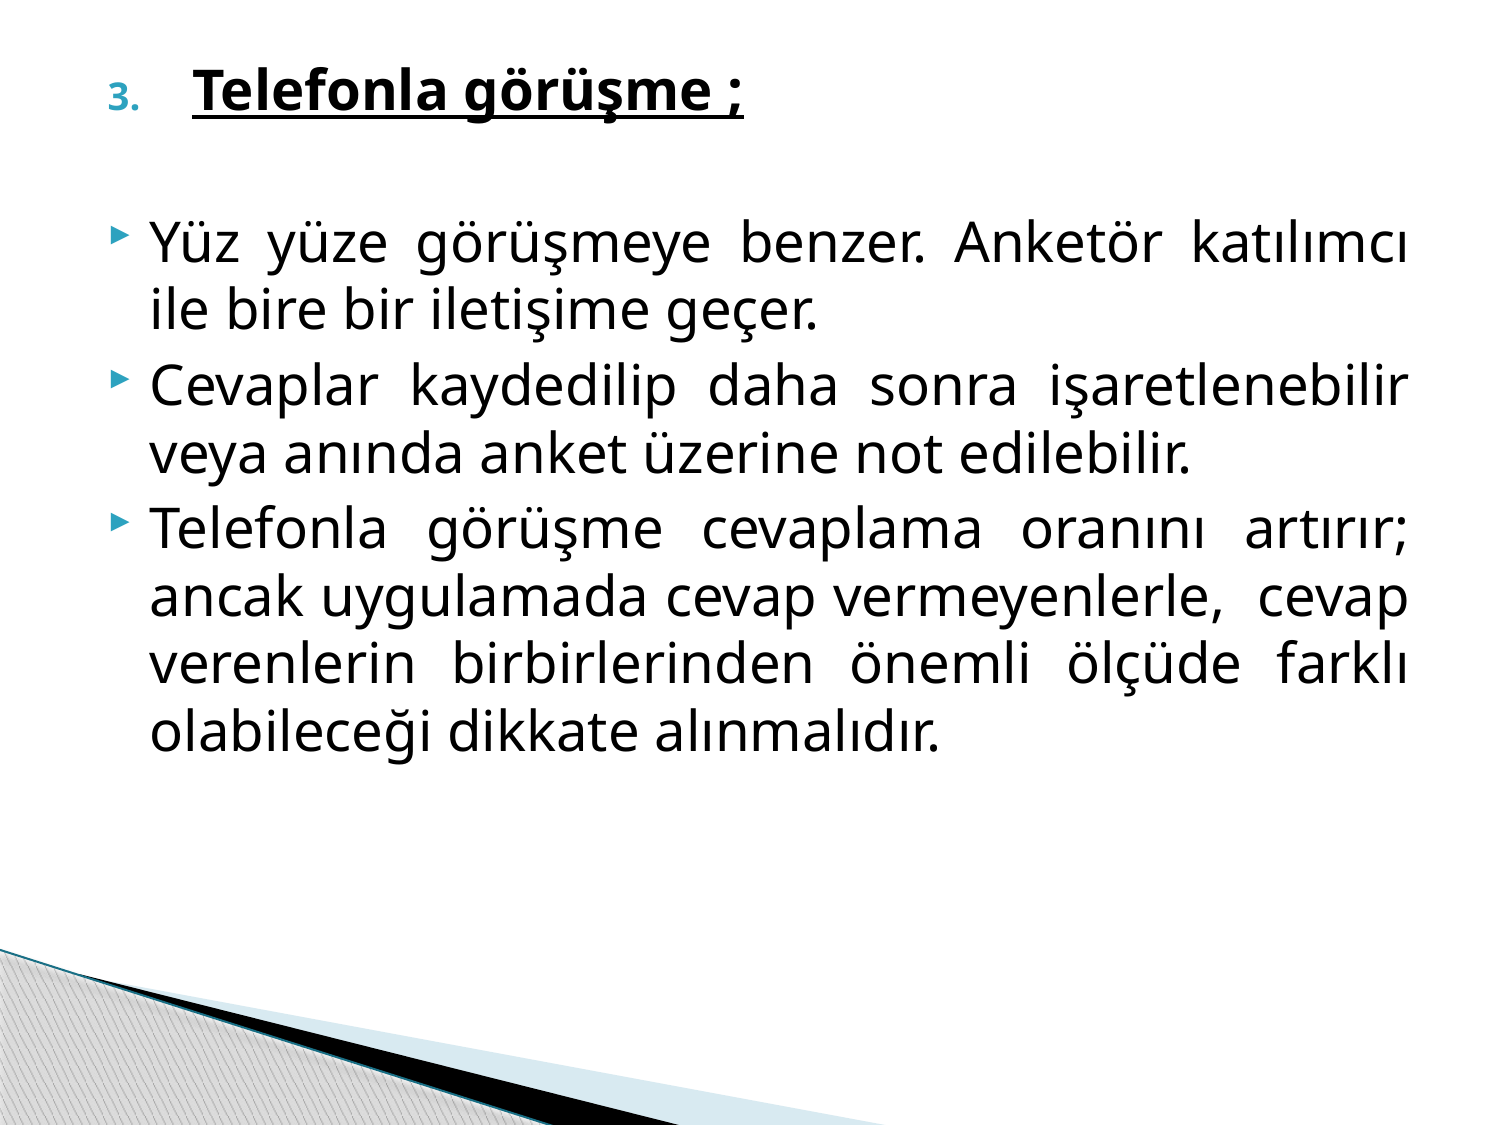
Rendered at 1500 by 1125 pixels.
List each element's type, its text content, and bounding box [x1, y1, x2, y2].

list Telefonla görüşme ; Yüz yüze görüşmeye benzer. Anketör katılımcı ile bire bir iletişime geçer. Cevaplar kaydedilip daha sonra işaretlenebilir veya anında anket üzerine not edilebilir. Telefonla görüşme cevaplama oranını artırır; ancak uygulamada cevap vermeyenlerle, cevap verenlerin birbirlerinden önemli ölçüde farklı olabileceği dikkate alınmalıdır. [75, 46, 1425, 986]
